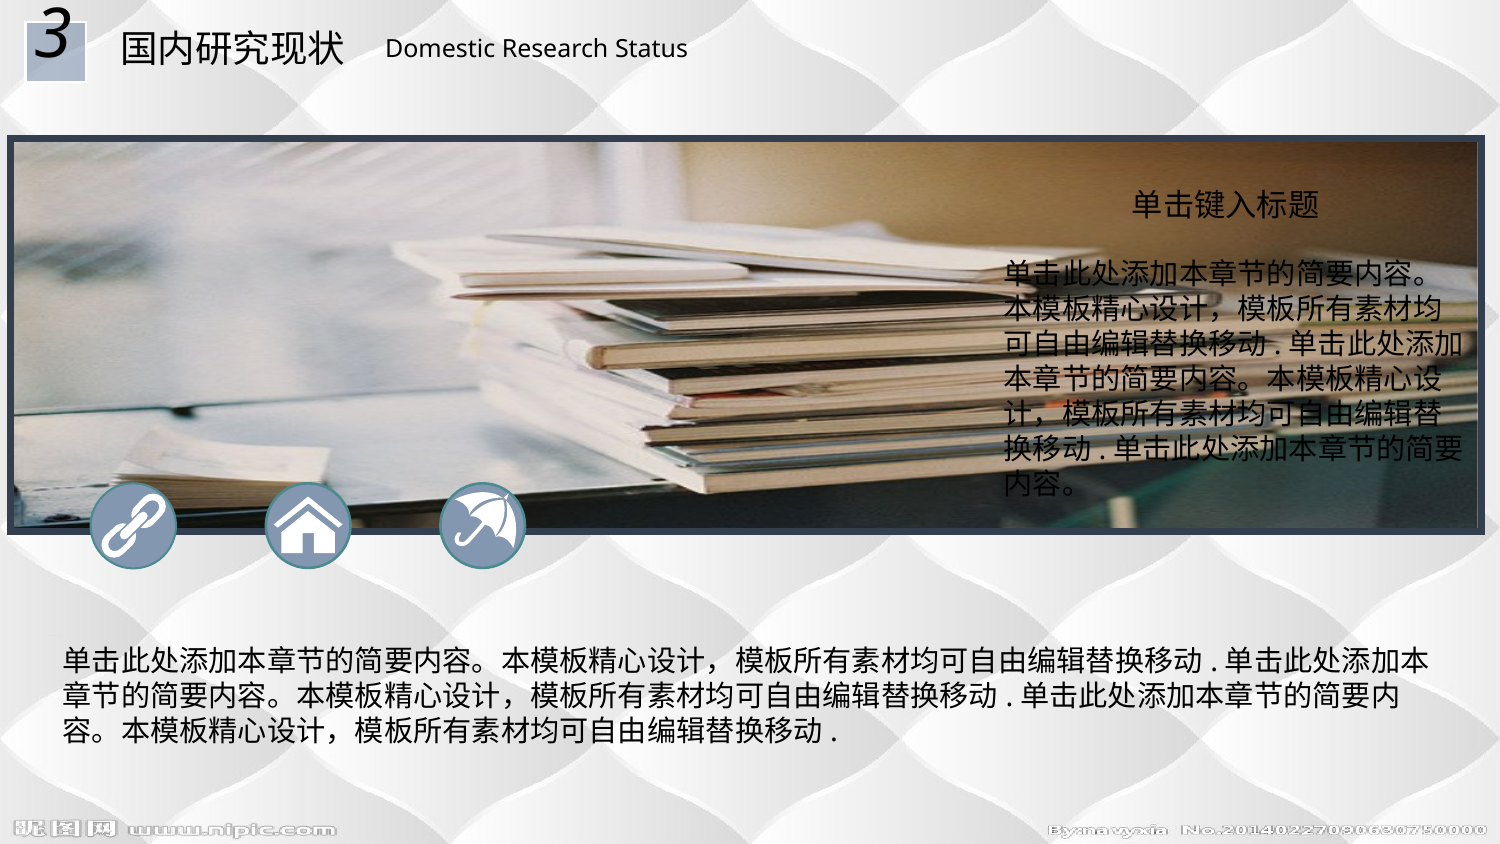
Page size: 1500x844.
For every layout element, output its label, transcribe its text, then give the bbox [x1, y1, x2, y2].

text_box [24, 79, 87, 83]
text_box 国内研究现状 [126, 17, 681, 77]
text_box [265, 483, 351, 568]
text_box 3 [19, 0, 126, 79]
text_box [90, 483, 176, 569]
text_box [9, 137, 1482, 532]
text_box 单击键入标题 [1117, 177, 1358, 230]
text_box Domestic Research Status [370, 24, 726, 70]
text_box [440, 483, 525, 568]
picture [0, 0, 1500, 844]
text_box 单击此处添加本章节的简要内容。本模板精心设计，模板所有素材均可自由编辑替换移动.单击此处添加本章节的简要内容。本模板精心设计，模板所有素材均可自由编辑替换移动.单击此处添加本章节的简要内容。本模板精心设计，模板所有素材均可自由编辑替换移动. [47, 635, 1473, 844]
text_box 单击此处添加本章节的简要内容。本模板精心设计，模板所有素材均可自由编辑替换移动.单击此处添加本章节的简要内容。本模板精心设计，模板所有素材均可自由编辑替换移动.单击此处添加本章节的简要内容。 [989, 247, 1483, 543]
